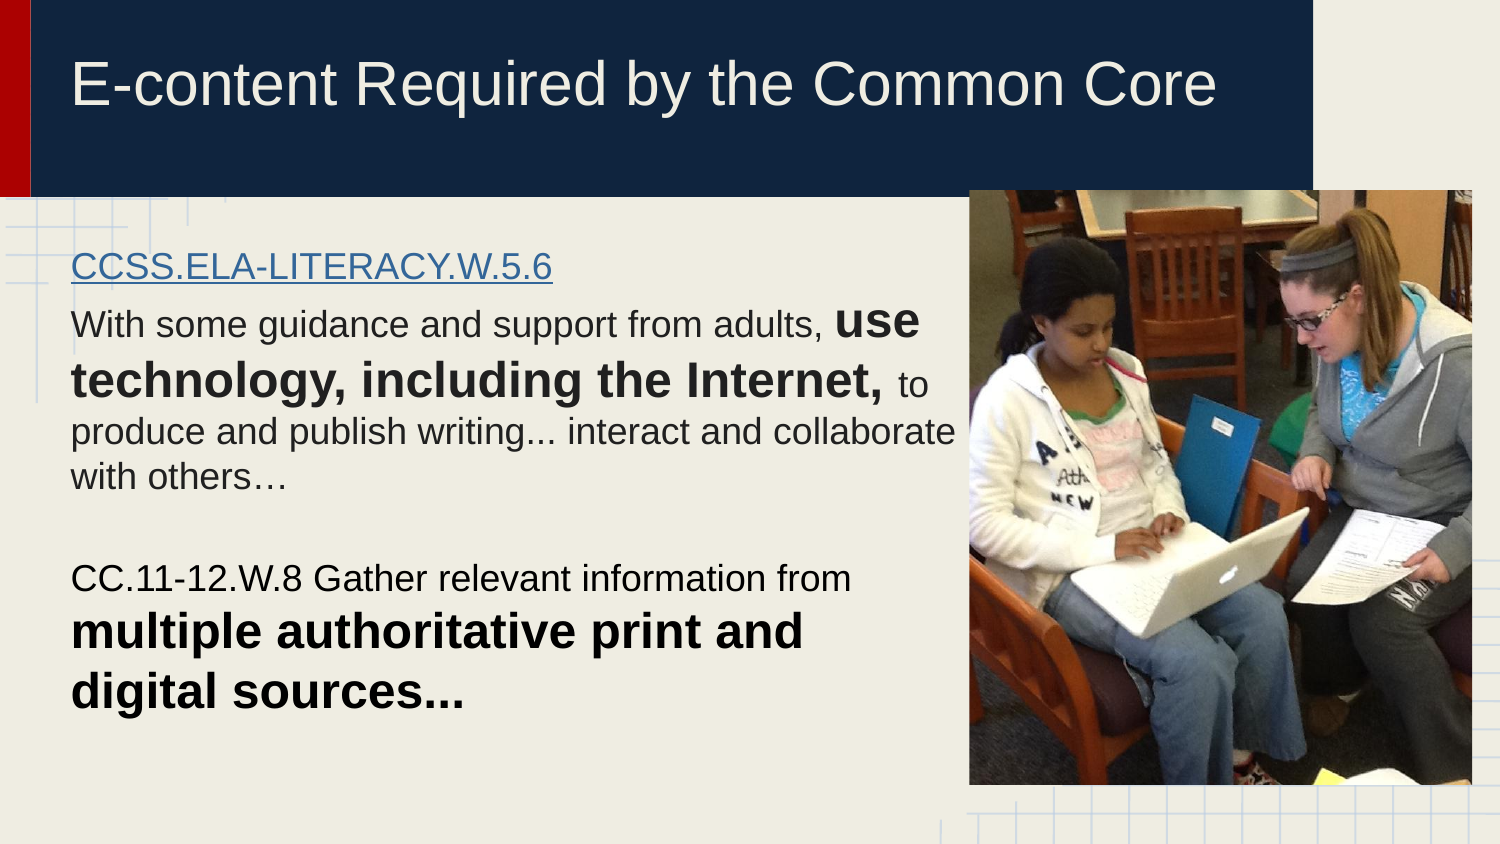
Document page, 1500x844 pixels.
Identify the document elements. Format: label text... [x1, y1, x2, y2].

text_box CC.11-12.W.8 Gather relevant information from multiple authoritative print and digital sources... [55, 488, 954, 785]
picture [969, 190, 1473, 785]
title E-content Required by the Common Core [55, 33, 1323, 133]
list CCSS.ELA-LITERACY.W.5.6 With some guidance and support from adults, use technology, including the Internet, to produce and publish writing... interact and collaborate with others… [55, 227, 963, 568]
